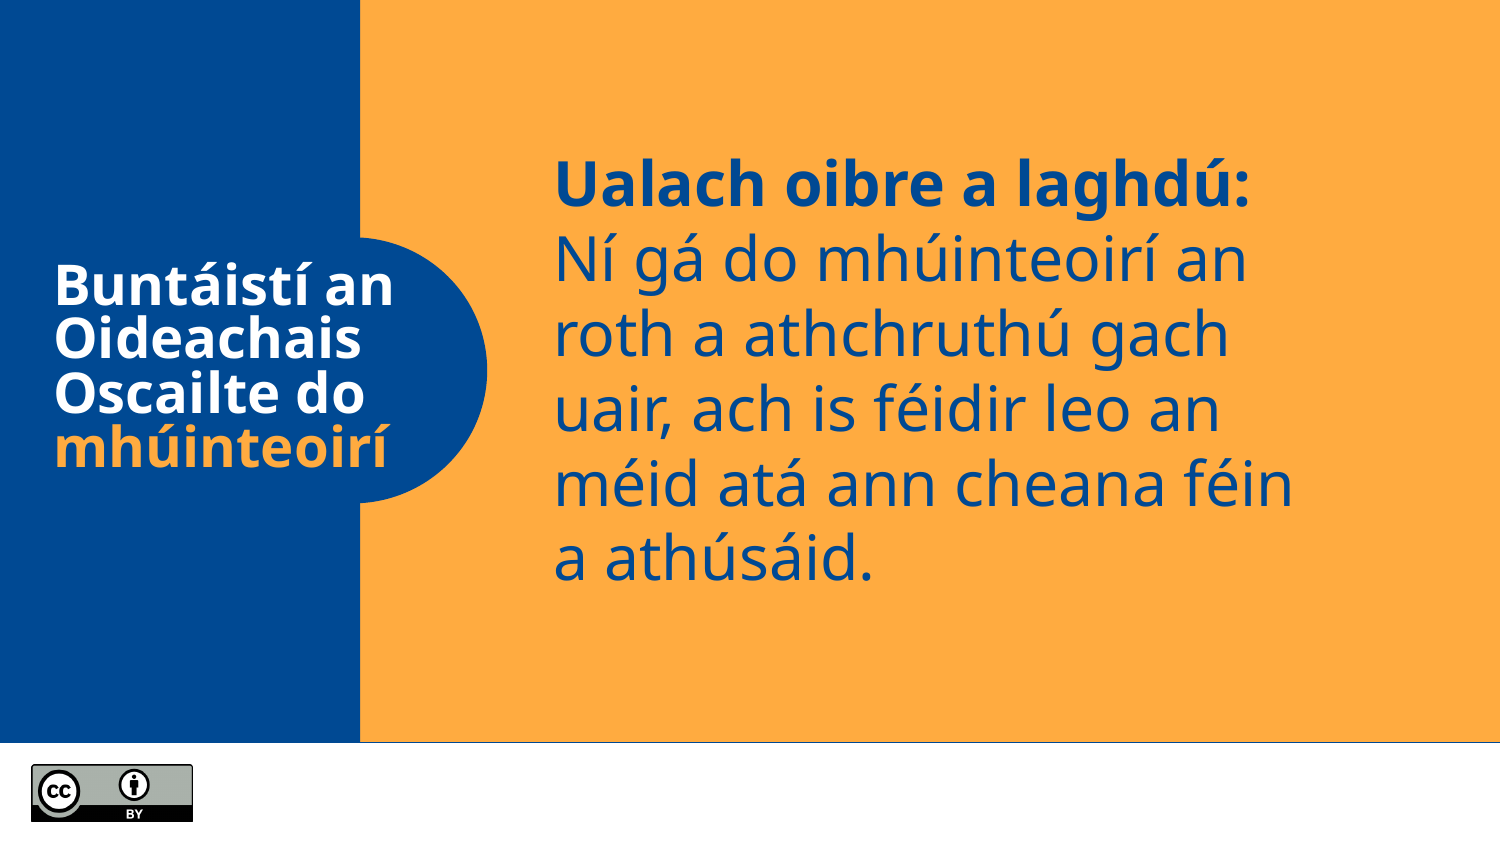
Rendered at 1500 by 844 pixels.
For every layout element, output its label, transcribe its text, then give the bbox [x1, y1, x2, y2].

text_box Ualach oibre a laghdú: Ní gá do mhúinteoirí an roth a athchruthú gach uair, ach is féidir leo an méid atá ann cheana féin a athúsáid. [538, 128, 1326, 609]
text_box [0, 0, 361, 742]
text_box [0, 750, 1500, 844]
text_box [304, 237, 401, 246]
text_box [421, 255, 488, 485]
picture [31, 764, 193, 822]
text_box [300, 493, 405, 504]
text_box Buntáistí an Oideachais Oscailte do mhúinteoirí [38, 246, 421, 493]
